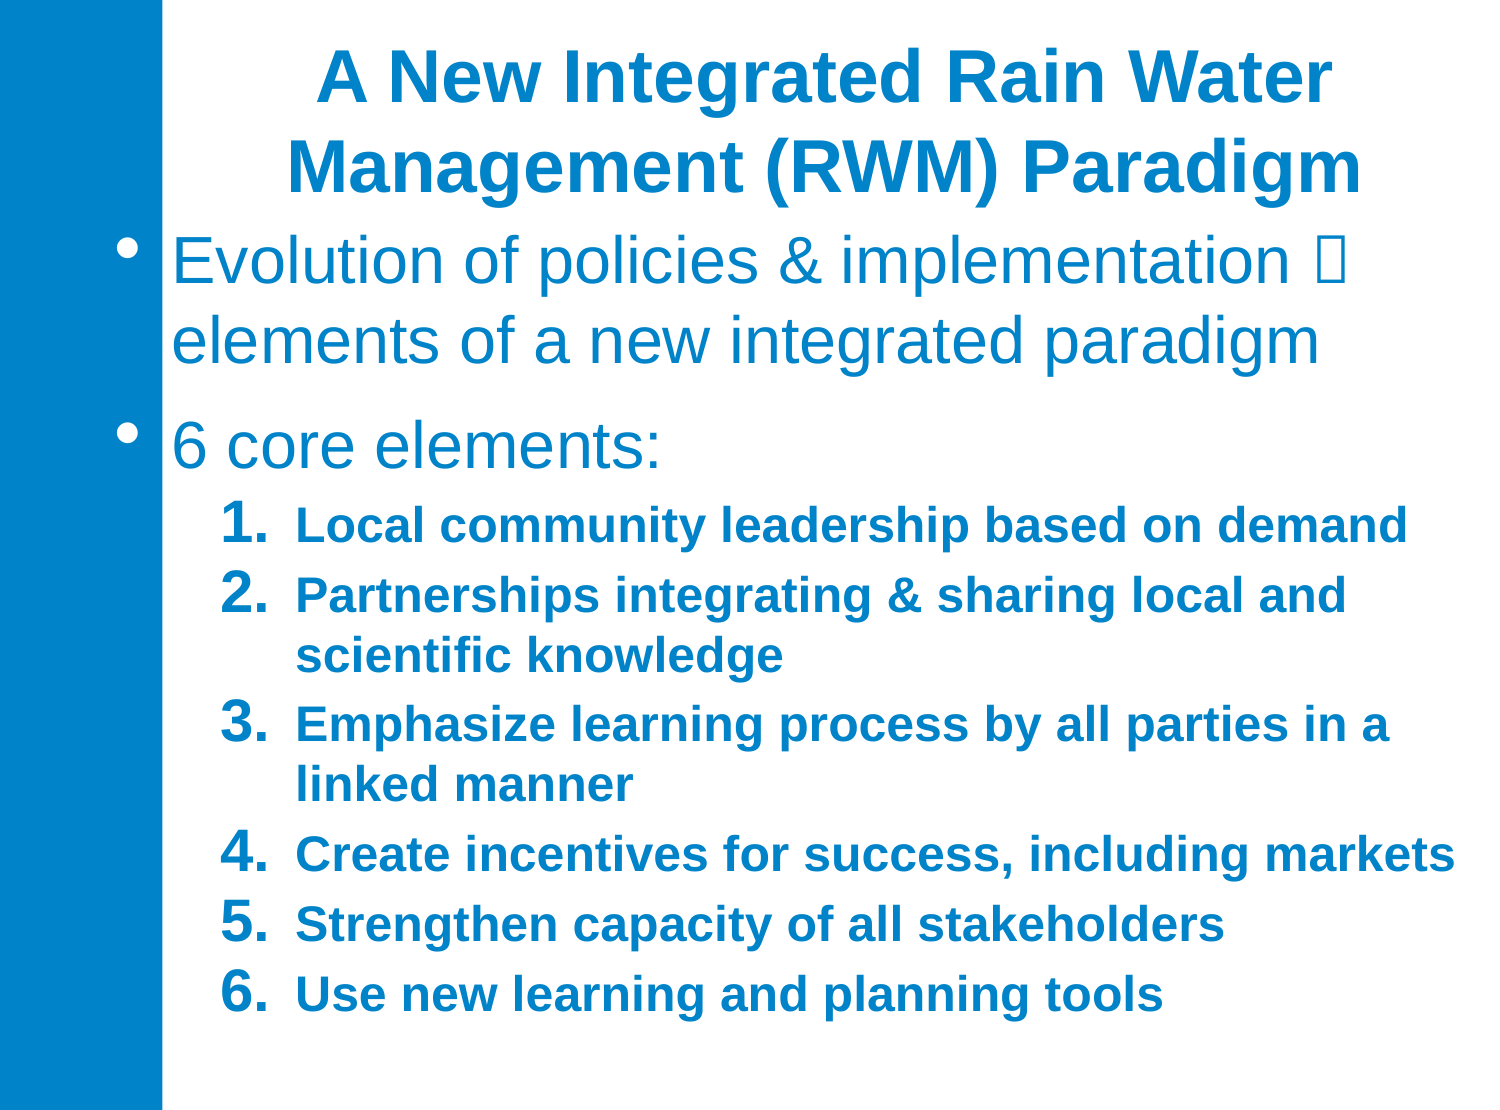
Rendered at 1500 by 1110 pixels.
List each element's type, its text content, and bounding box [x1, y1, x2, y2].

title A New Integrated Rain Water Management (RWM) Paradigm [150, 92, 1500, 243]
list Evolution of policies & implementation  elements of a new integrated paradigm 6 core elements: Local community leadership based on demand Partnerships integrating & sharing local and scientific knowledge Emphasize learning process by all parties in a linked manner Create incentives for success, including markets Strengthen capacity of all stakeholders Use new learning and planning tools [99, 209, 1475, 1061]
